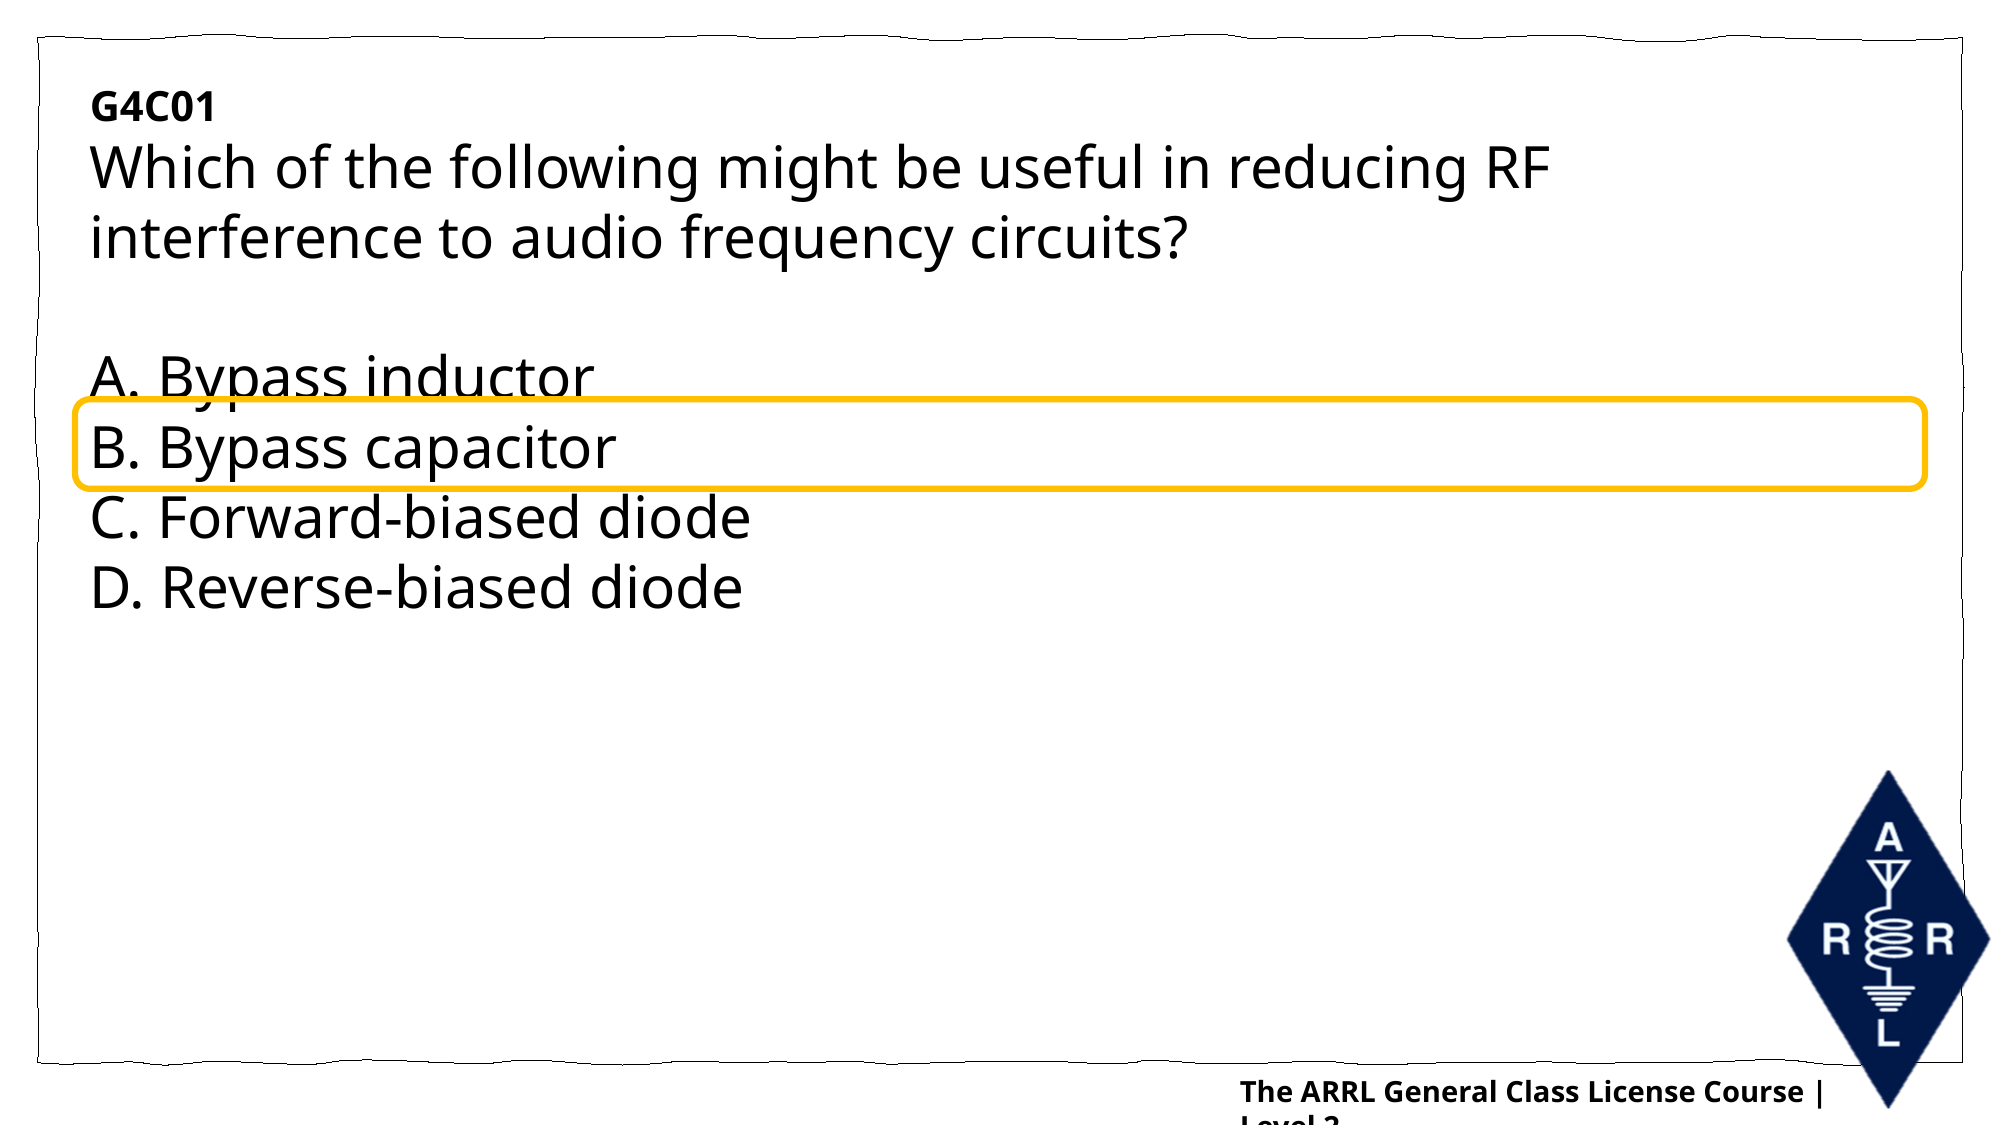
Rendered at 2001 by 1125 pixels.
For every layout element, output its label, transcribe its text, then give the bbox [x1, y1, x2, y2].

text_box G4C01 Which of the following might be useful in reducing RF interference to audio frequency circuits? A. Bypass inductor B. Bypass capacitor C. Forward-biased diode D. Reverse-biased diode [75, 72, 1850, 406]
text_box G4C01 Which of the following might be useful in reducing RF interference to audio frequency circuits? A. Bypass inductor B. Bypass capacitor C. Forward-biased diode D. Reverse-biased diode [75, 482, 1850, 628]
text_box [73, 398, 1927, 490]
picture [1773, 752, 1999, 1125]
